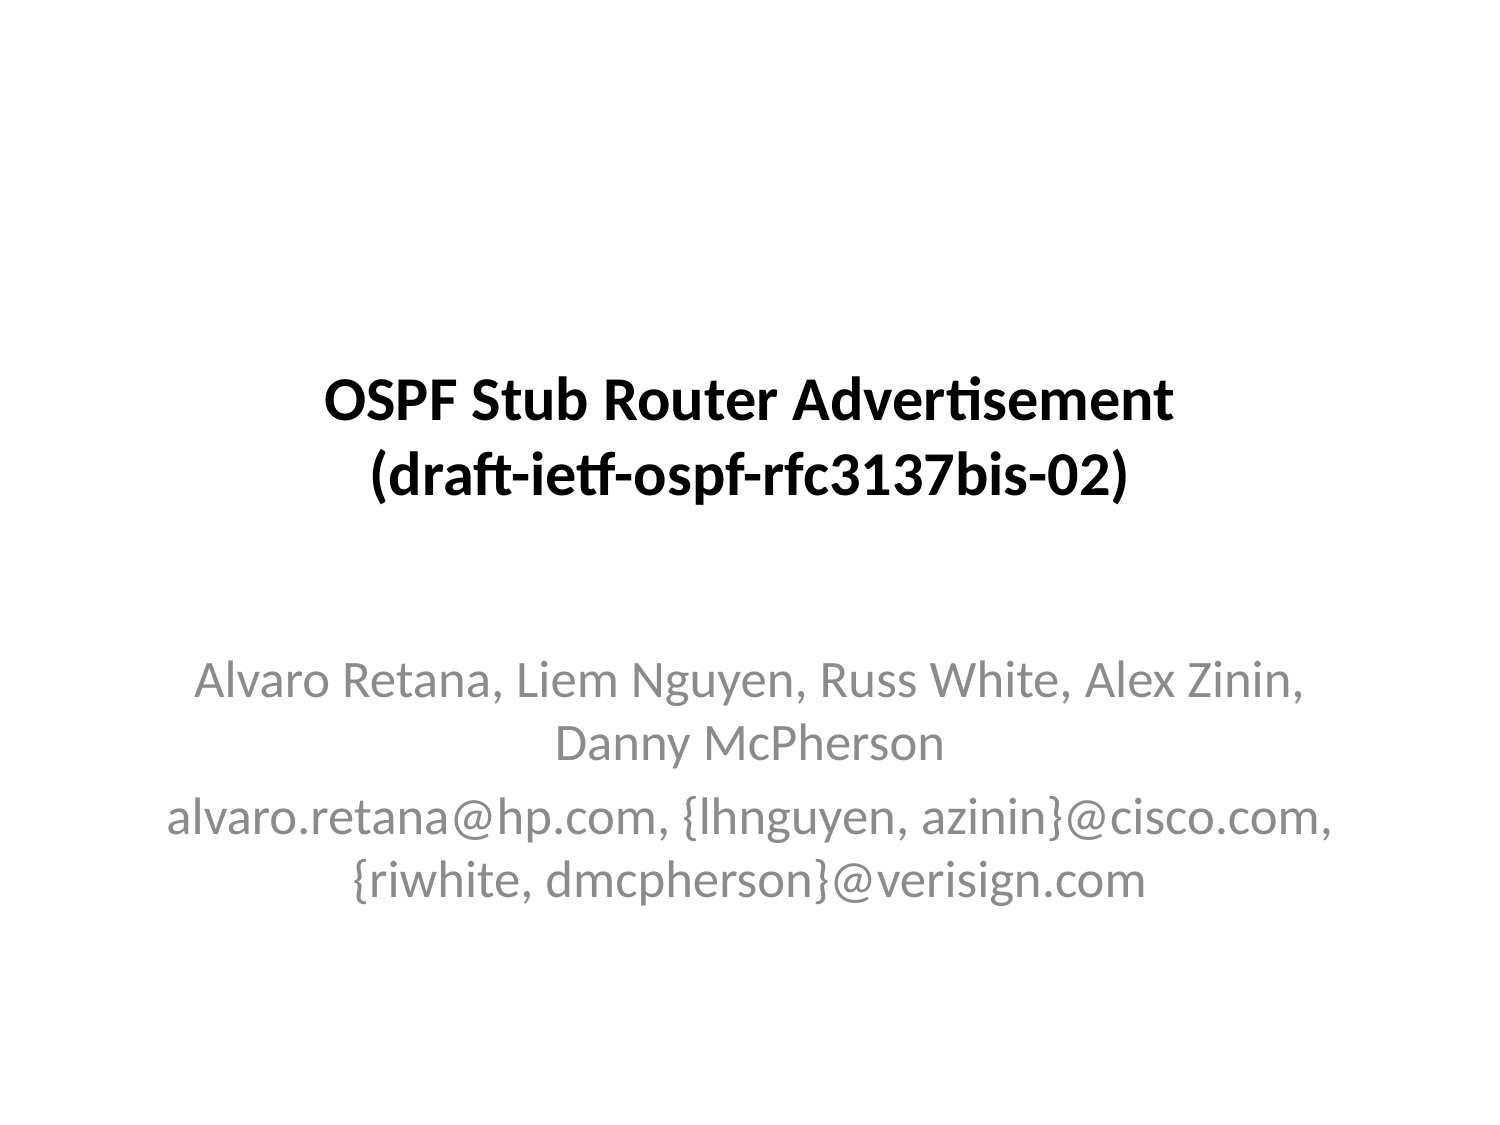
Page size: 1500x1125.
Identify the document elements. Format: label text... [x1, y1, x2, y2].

subtitle Alvaro Retana, Liem Nguyen, Russ White, Alex Zinin, Danny McPherson alvaro.retana@hp.com, {lhnguyen, azinin}@cisco.com, {riwhite, dmcpherson}@verisign.com [150, 637, 1350, 925]
title OSPF Stub Router Advertisement (draft-ietf-ospf-rfc3137bis-02) [112, 349, 1388, 591]
